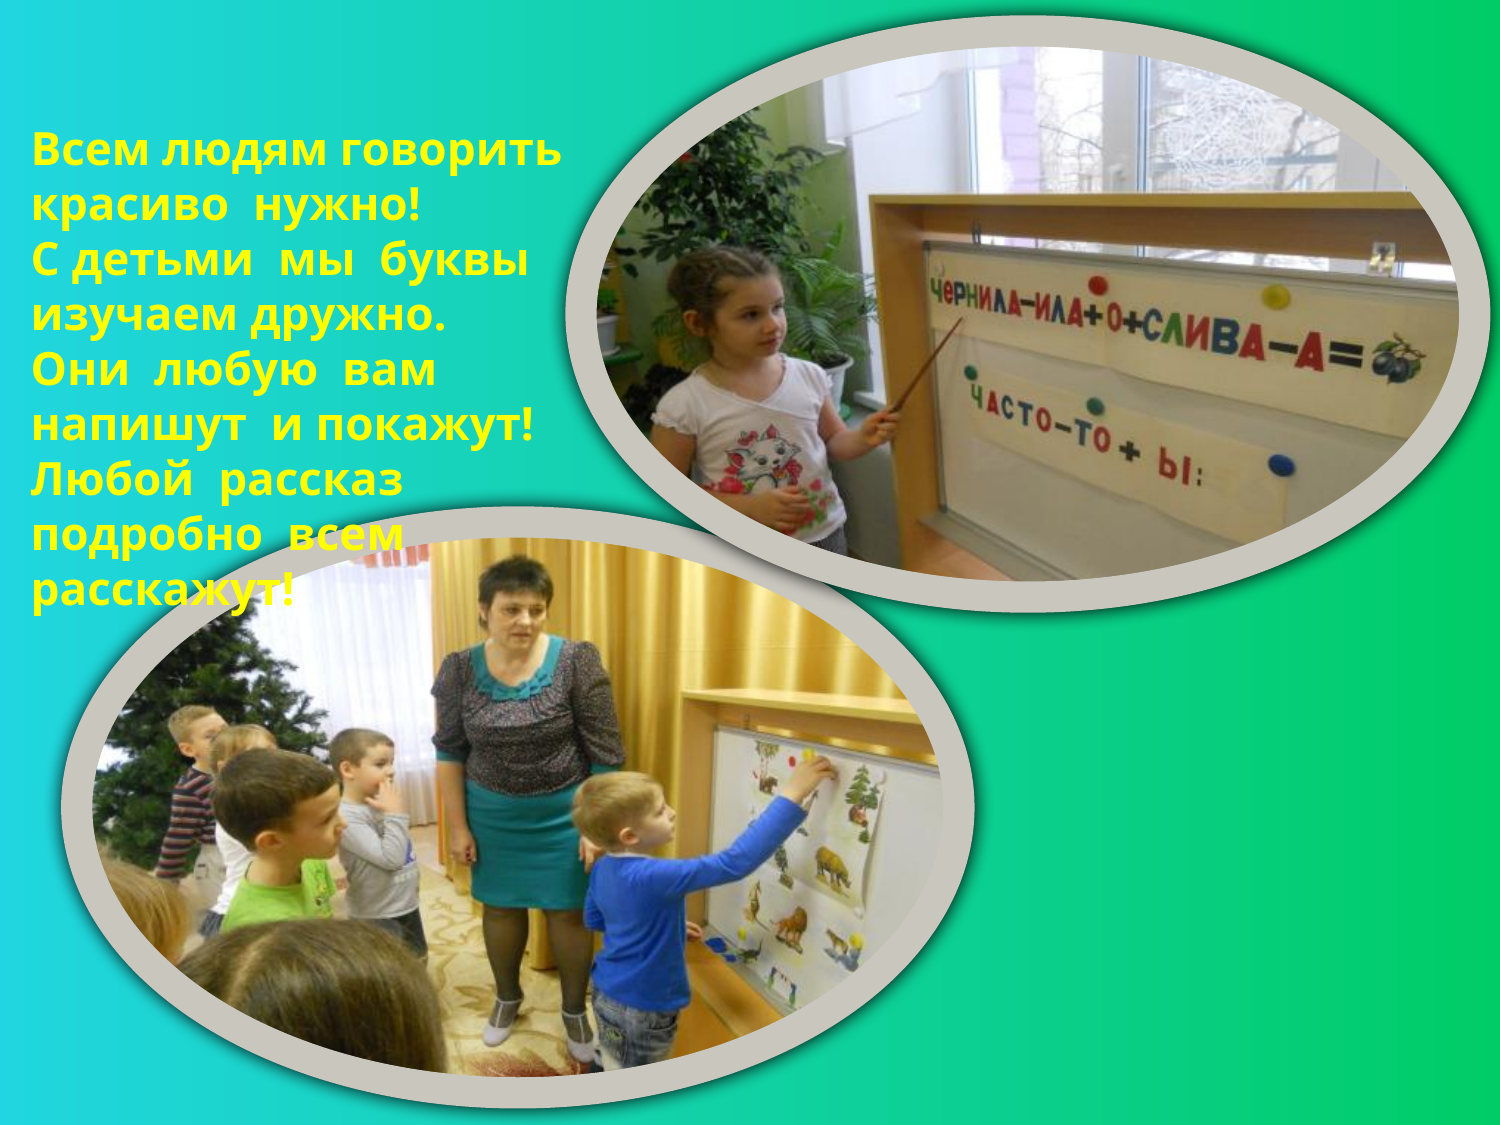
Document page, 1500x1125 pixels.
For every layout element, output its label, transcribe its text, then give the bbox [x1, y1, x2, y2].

picture [580, 30, 1476, 598]
text_box Всем людям говорить красиво нужно! С детьми мы буквы изучаем дружно. Они любую вам напишут и покажут! Любой рассказ подробно всем расскажут! [15, 112, 572, 622]
picture [76, 521, 960, 1094]
